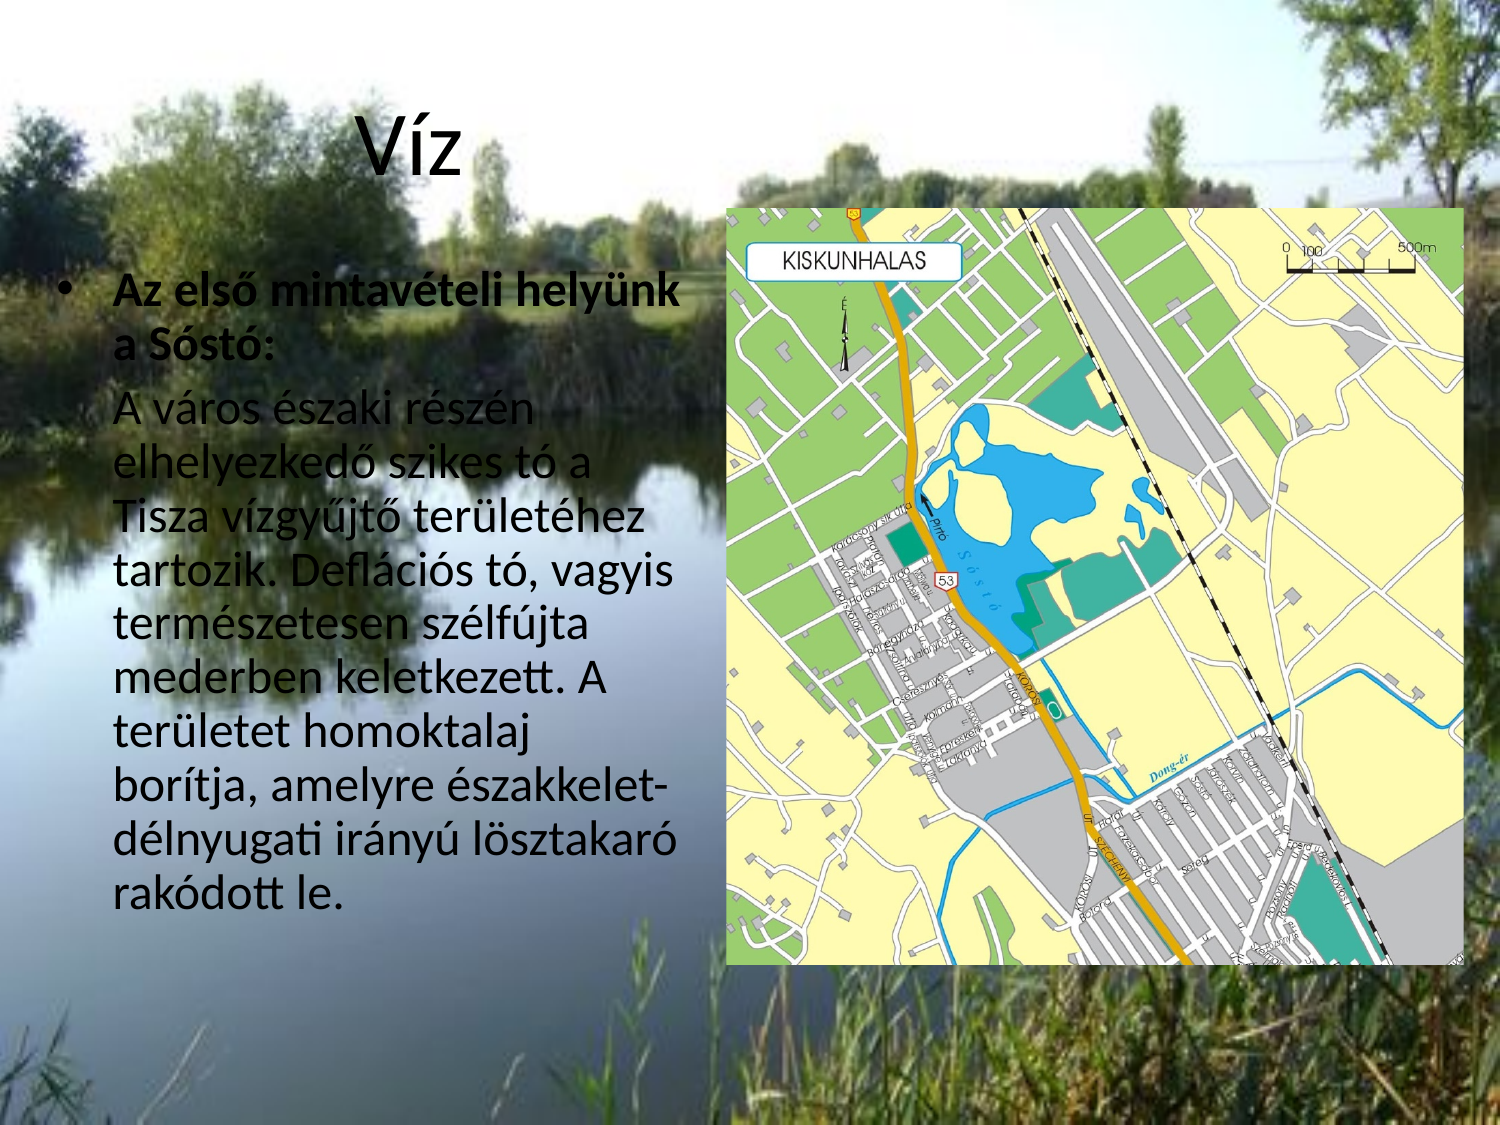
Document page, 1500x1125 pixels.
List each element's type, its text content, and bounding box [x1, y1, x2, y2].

list Az első mintavételi helyünk a Sóstó: A város északi részén elhelyezkedő szikes tó a Tisza vízgyűjtő területéhez tartozik. Deflációs tó, vagyis természetesen szélfújta mederben keletkezett. A területet homoktalaj borítja, amelyre északkelet-délnyugati irányú lösztakaró rakódott le. [40, 255, 704, 999]
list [725, 207, 1465, 965]
title Víz [74, 44, 1426, 233]
picture [0, 0, 1500, 1125]
